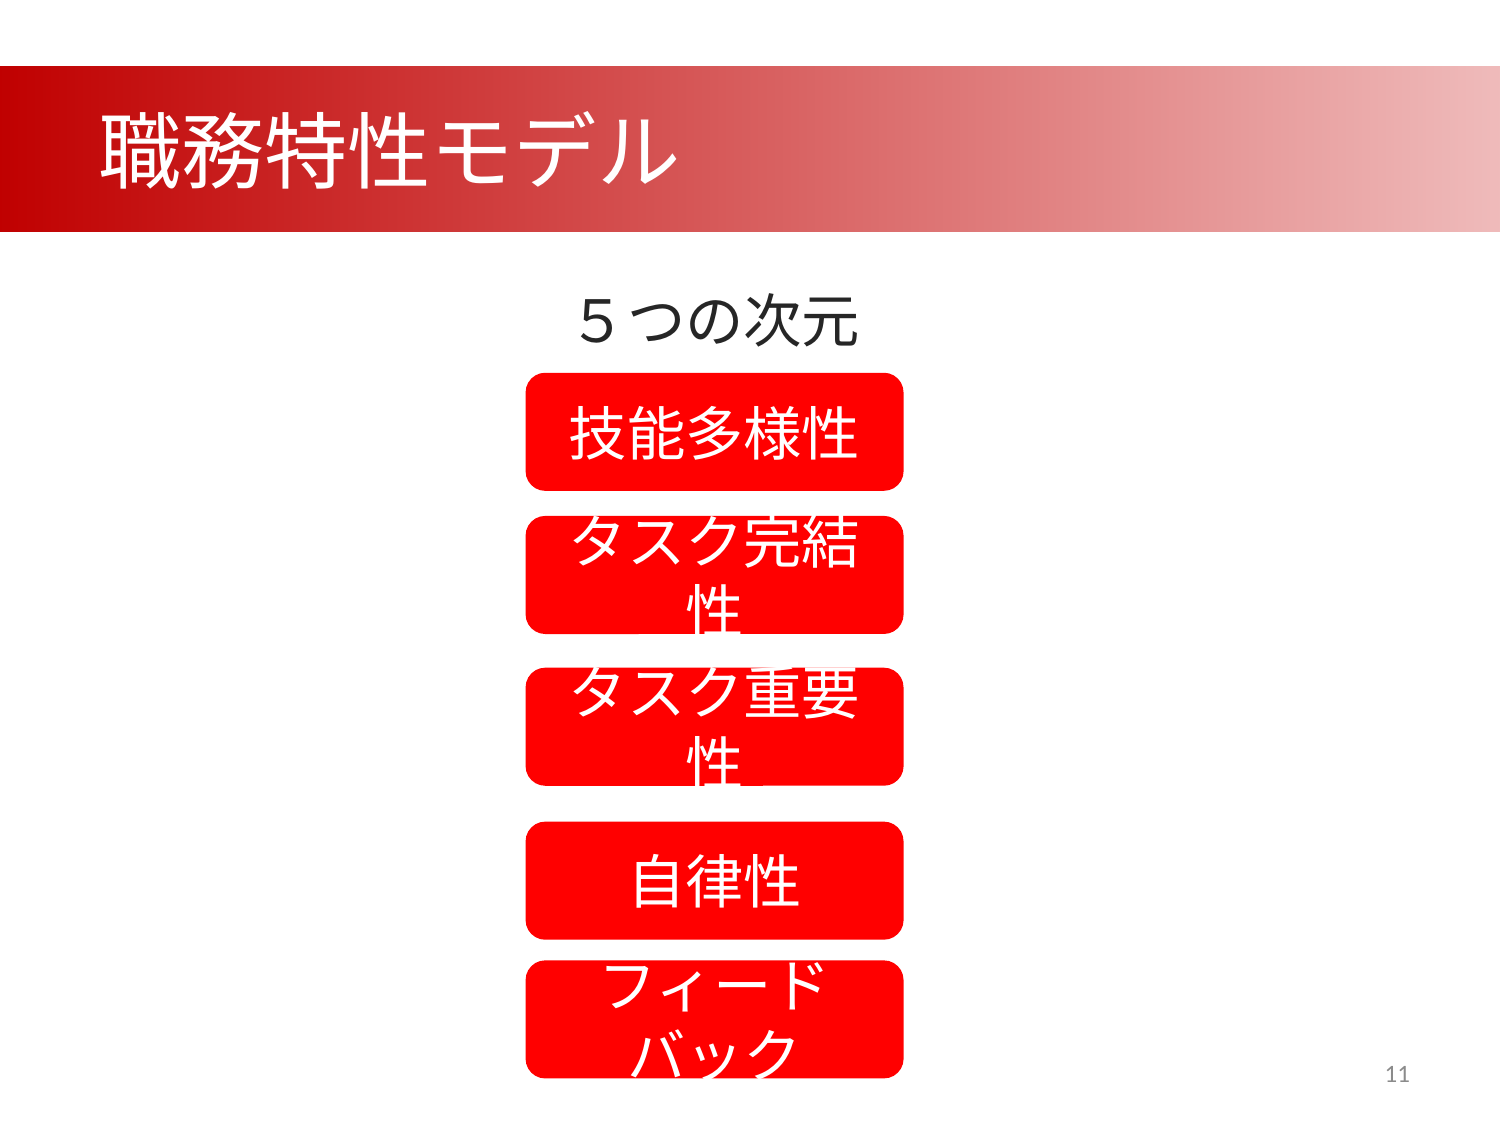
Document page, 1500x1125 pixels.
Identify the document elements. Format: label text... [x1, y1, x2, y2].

text_box 技能多様性 [523, 370, 906, 493]
text_box 職務特性モデル [0, 64, 1500, 234]
text_box 自律性 [523, 819, 906, 942]
slide_number 11 [1074, 1042, 1425, 1103]
text_box タスク重要性 [523, 665, 906, 788]
text_box タスク完結性 [523, 513, 906, 637]
text_box ５つの次元 [554, 277, 875, 362]
text_box フィードバック [523, 958, 906, 1081]
